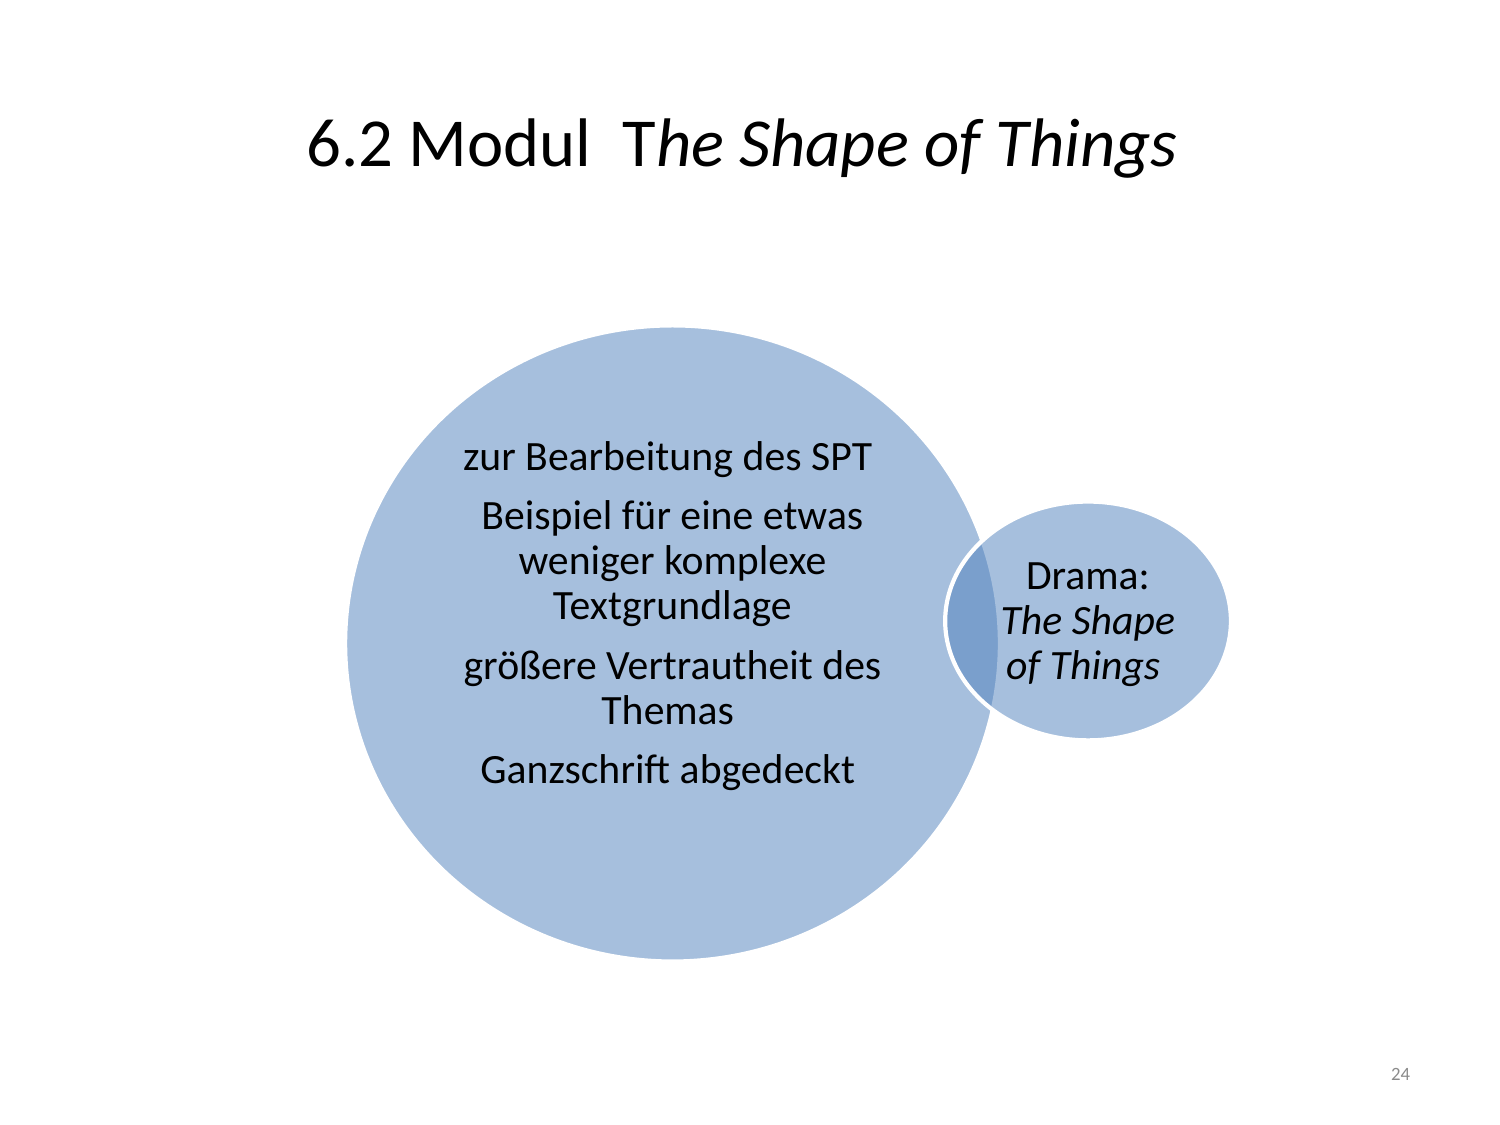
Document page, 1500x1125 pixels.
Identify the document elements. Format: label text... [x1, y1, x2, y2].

title 6.2 Modul The Shape of Things [75, 45, 1425, 161]
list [17, 163, 1431, 962]
slide_number 24 [1074, 1042, 1425, 1103]
